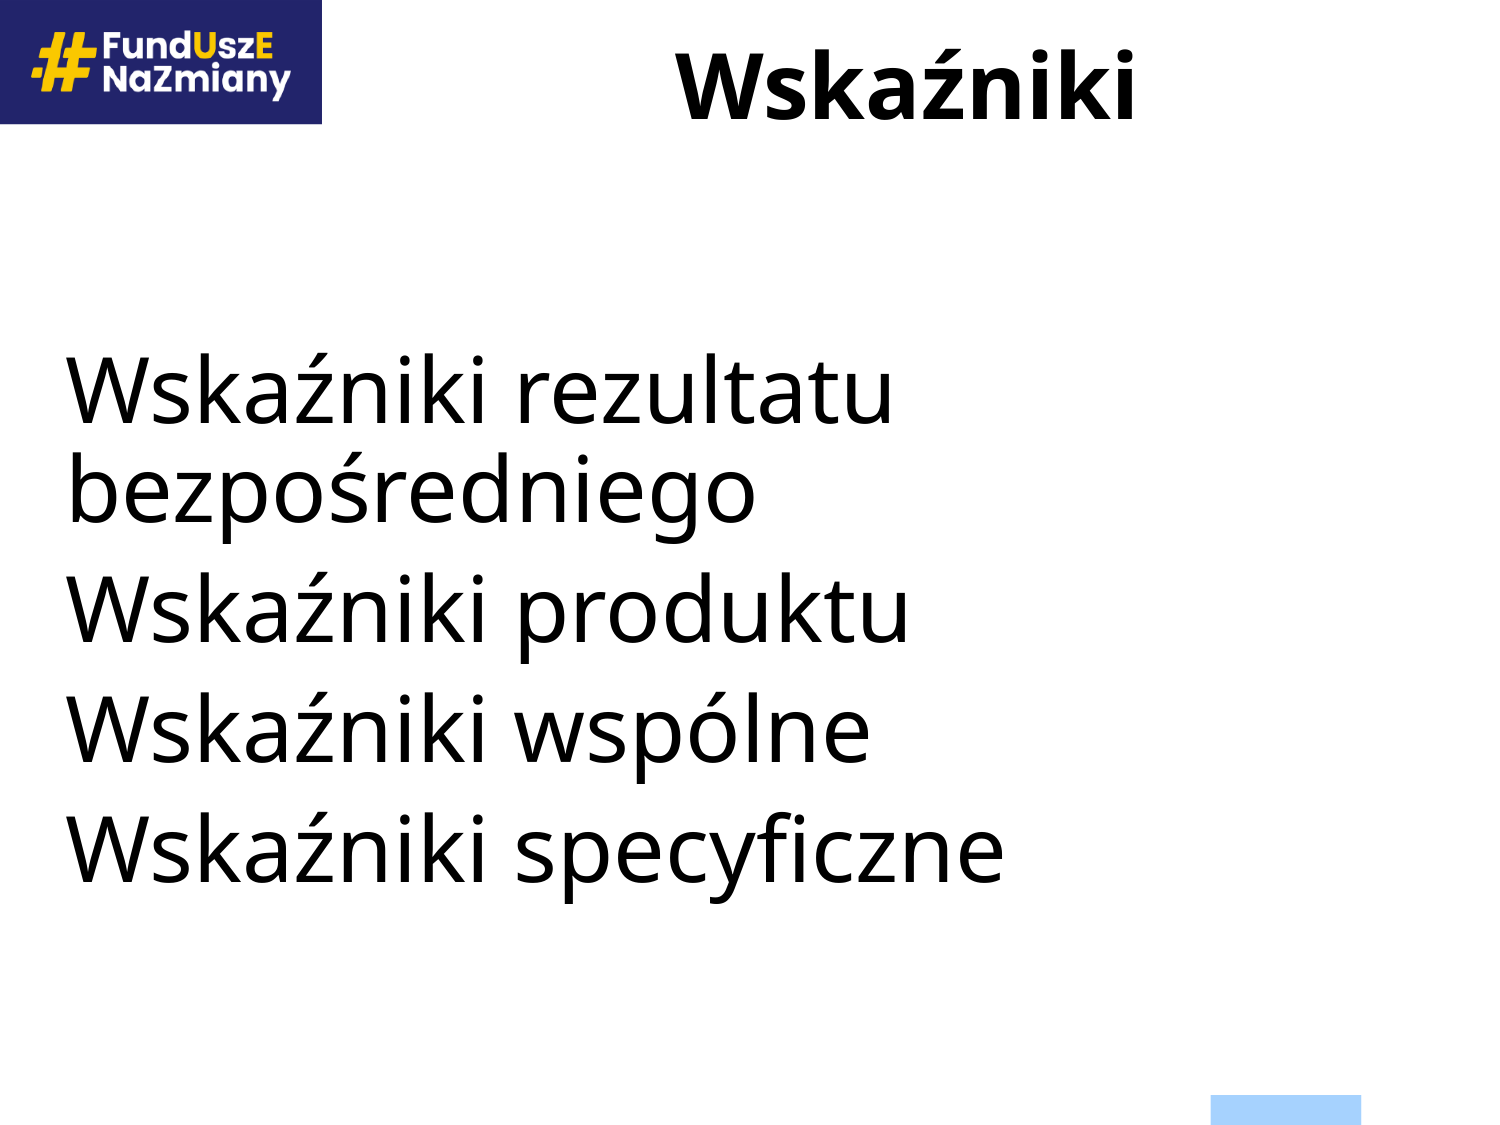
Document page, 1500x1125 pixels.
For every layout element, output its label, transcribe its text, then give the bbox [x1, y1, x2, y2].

picture [0, 0, 1500, 1125]
list Wskaźniki rezultatu bezpośredniego Wskaźniki produktu Wskaźniki wspólne Wskaźniki specyficzne [50, 337, 1397, 1048]
title Wskaźniki [660, 0, 1500, 180]
